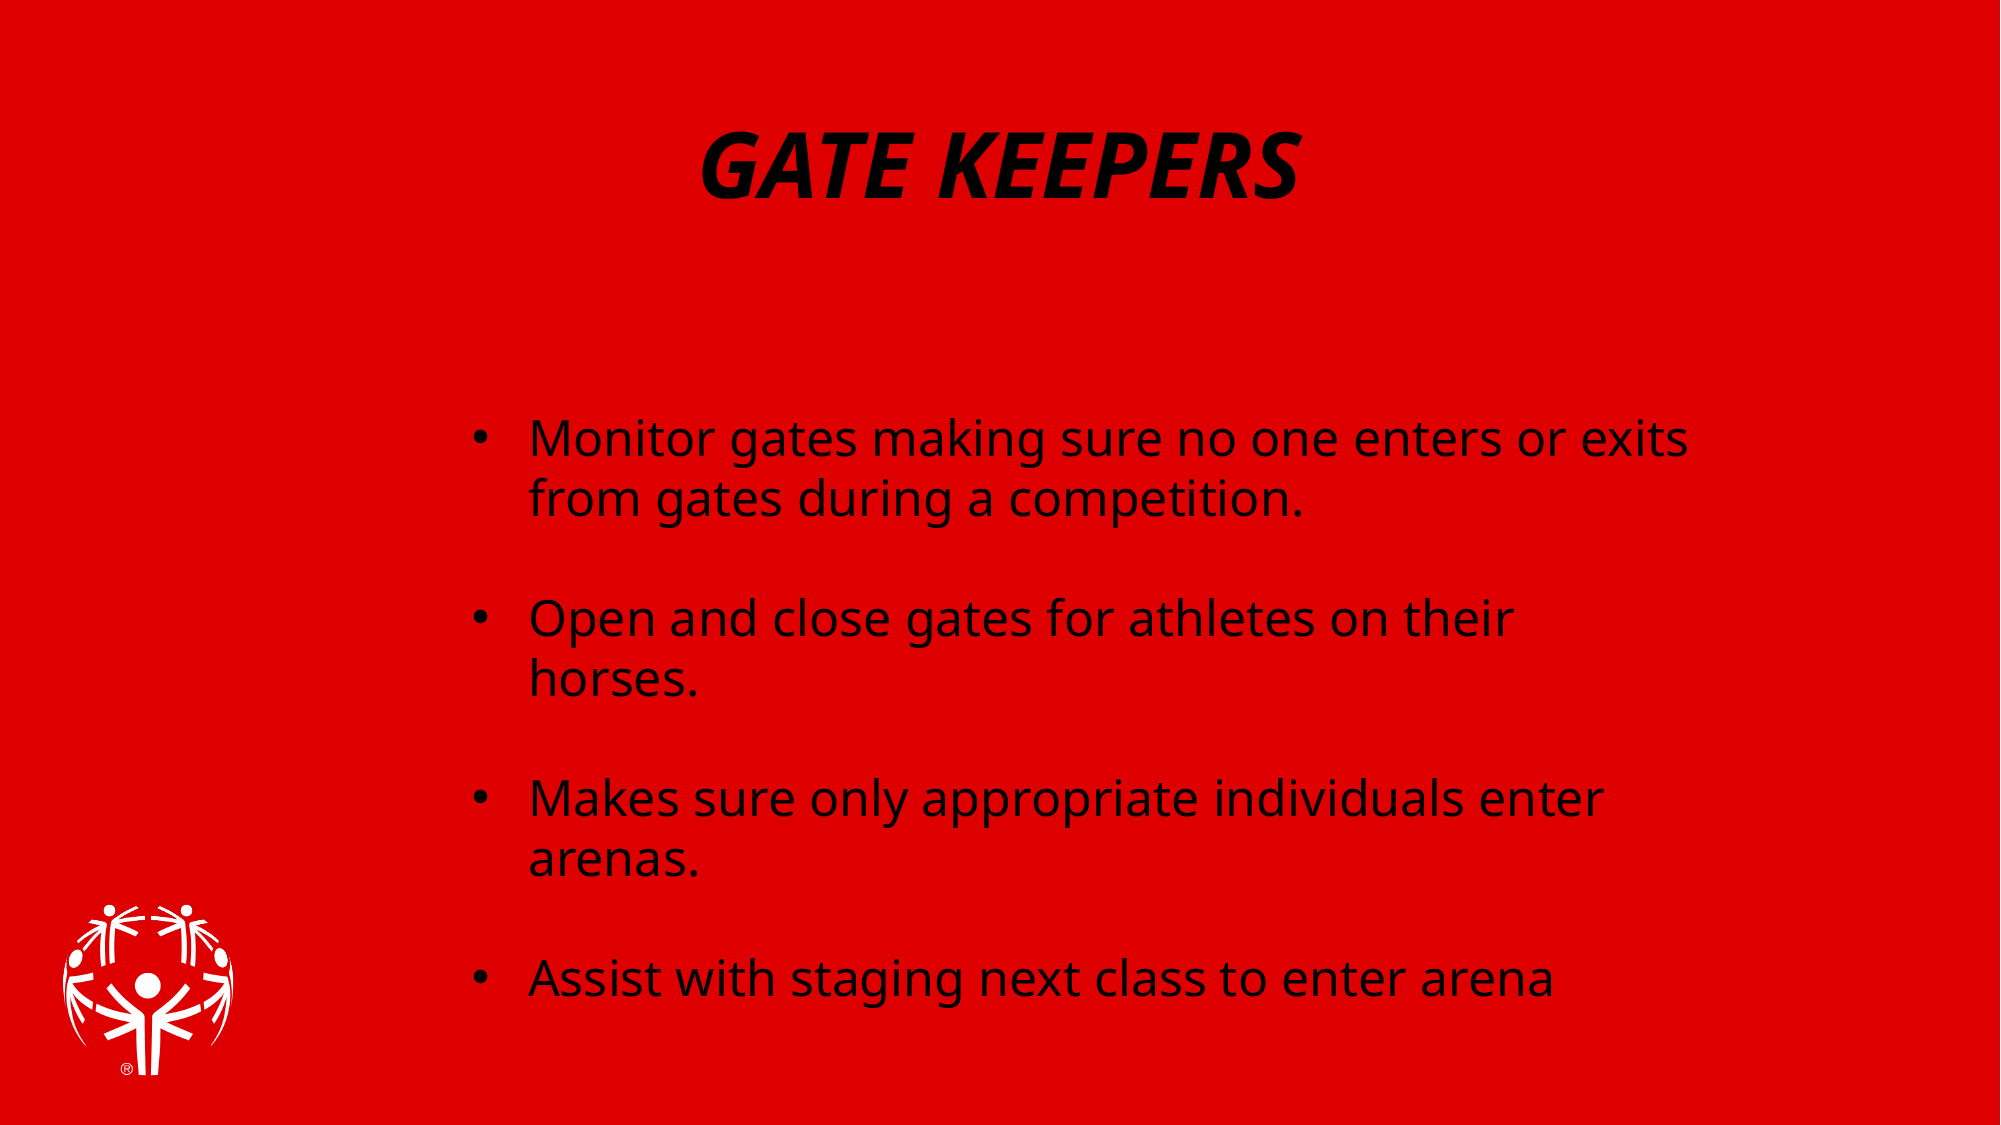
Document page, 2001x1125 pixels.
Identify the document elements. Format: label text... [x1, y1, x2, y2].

title GATE KEEPERS [137, 59, 1863, 278]
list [0, 881, 287, 1098]
text_box Monitor gates making sure no one enters or exits from gates during a competition. Open and close gates for athletes on their horses. Makes sure only appropriate individuals enter arenas. Assist with staging next class to enter arena [457, 399, 1709, 1014]
